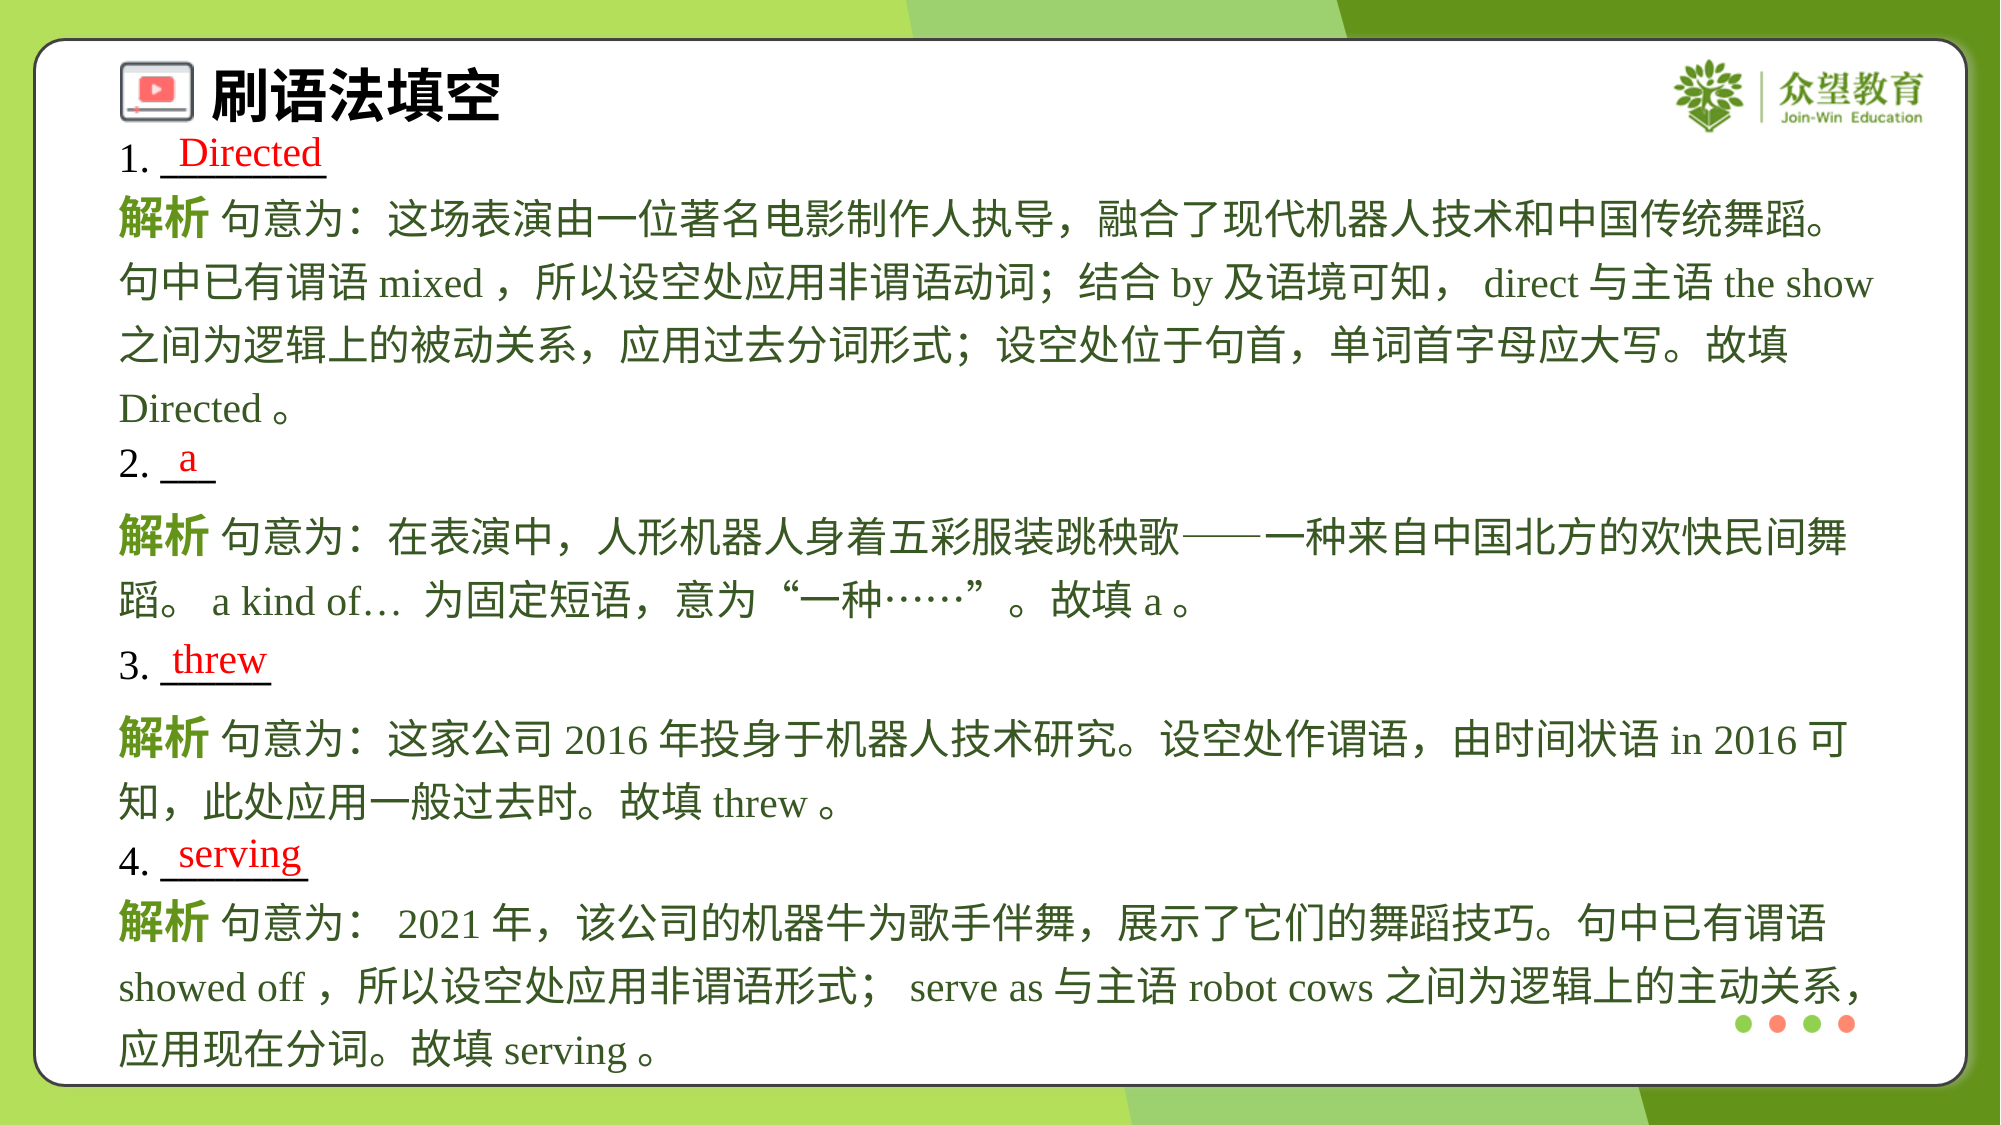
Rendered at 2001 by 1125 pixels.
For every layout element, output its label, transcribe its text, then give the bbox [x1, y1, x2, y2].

text_box threw [167, 619, 273, 677]
text_box a [174, 417, 202, 475]
picture [0, 0, 2000, 1125]
text_box serving [174, 813, 306, 871]
text_box 解析 句意为：2021年，该公司的机器牛为歌手伴舞，展示了它们的舞蹈技巧。句中已有谓语showed off，所以设空处应用非谓语形式；serve as与主语robot cows之间为逻辑上的主动关系，应用现在分词。故填serving。 [118, 879, 1883, 1064]
text_box 解析 句意为：在表演中，人形机器人身着五彩服装跳秧歌——一种来自中国北方的欢快民间舞蹈。a kind of… 为固定短语，意为“一种……”。故填a。 [118, 492, 1883, 619]
text_box 2. ___ [118, 423, 1883, 481]
text_box 3. ______ [118, 625, 1883, 683]
text_box 1. _________ [118, 118, 1883, 175]
text_box 解析 句意为：这家公司2016年投身于机器人技术研究。设空处作谓语，由时间状语in 2016可知，此处应用一般过去时。故填threw。 [118, 695, 1883, 821]
text_box Directed [174, 112, 327, 170]
text_box 解析 句意为：这场表演由一位著名电影制作人执导，融合了现代机器人技术和中国传统舞蹈。句中已有谓语mixed，所以设空处应用非谓语动词；结合by及语境可知，direct与主语the show之间为逻辑上的被动关系，应用过去分词形式；设空处位于句首，单词首字母应大写。故填Directed。 [118, 175, 1883, 423]
text_box 4. ________ [118, 821, 1883, 879]
